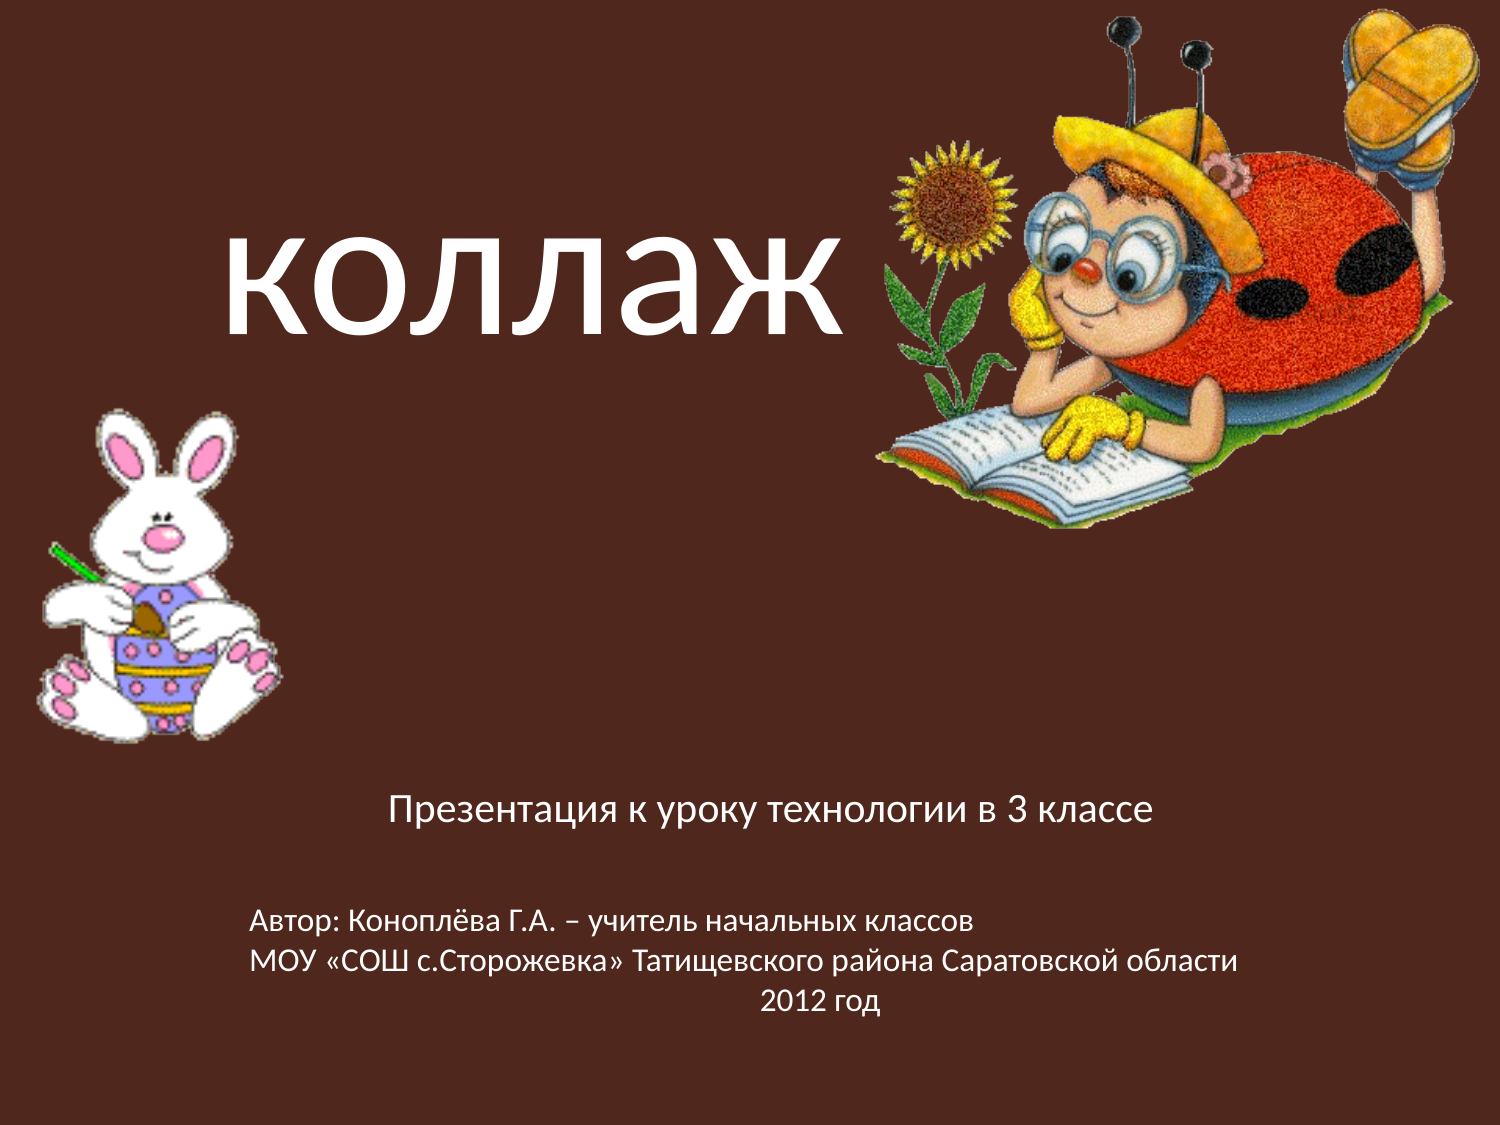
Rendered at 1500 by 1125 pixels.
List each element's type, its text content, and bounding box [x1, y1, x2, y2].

picture [0, 398, 352, 751]
picture [831, 0, 1500, 622]
title коллаж [35, 35, 826, 474]
subtitle Презентация к уроку технологии в 3 классе [246, 773, 1297, 879]
text_box Автор: Коноплёва Г.А. – учитель начальных классов МОУ «СОШ с.Сторожевка» Татищевского района Саратовской области 2012 год [234, 890, 1407, 1026]
